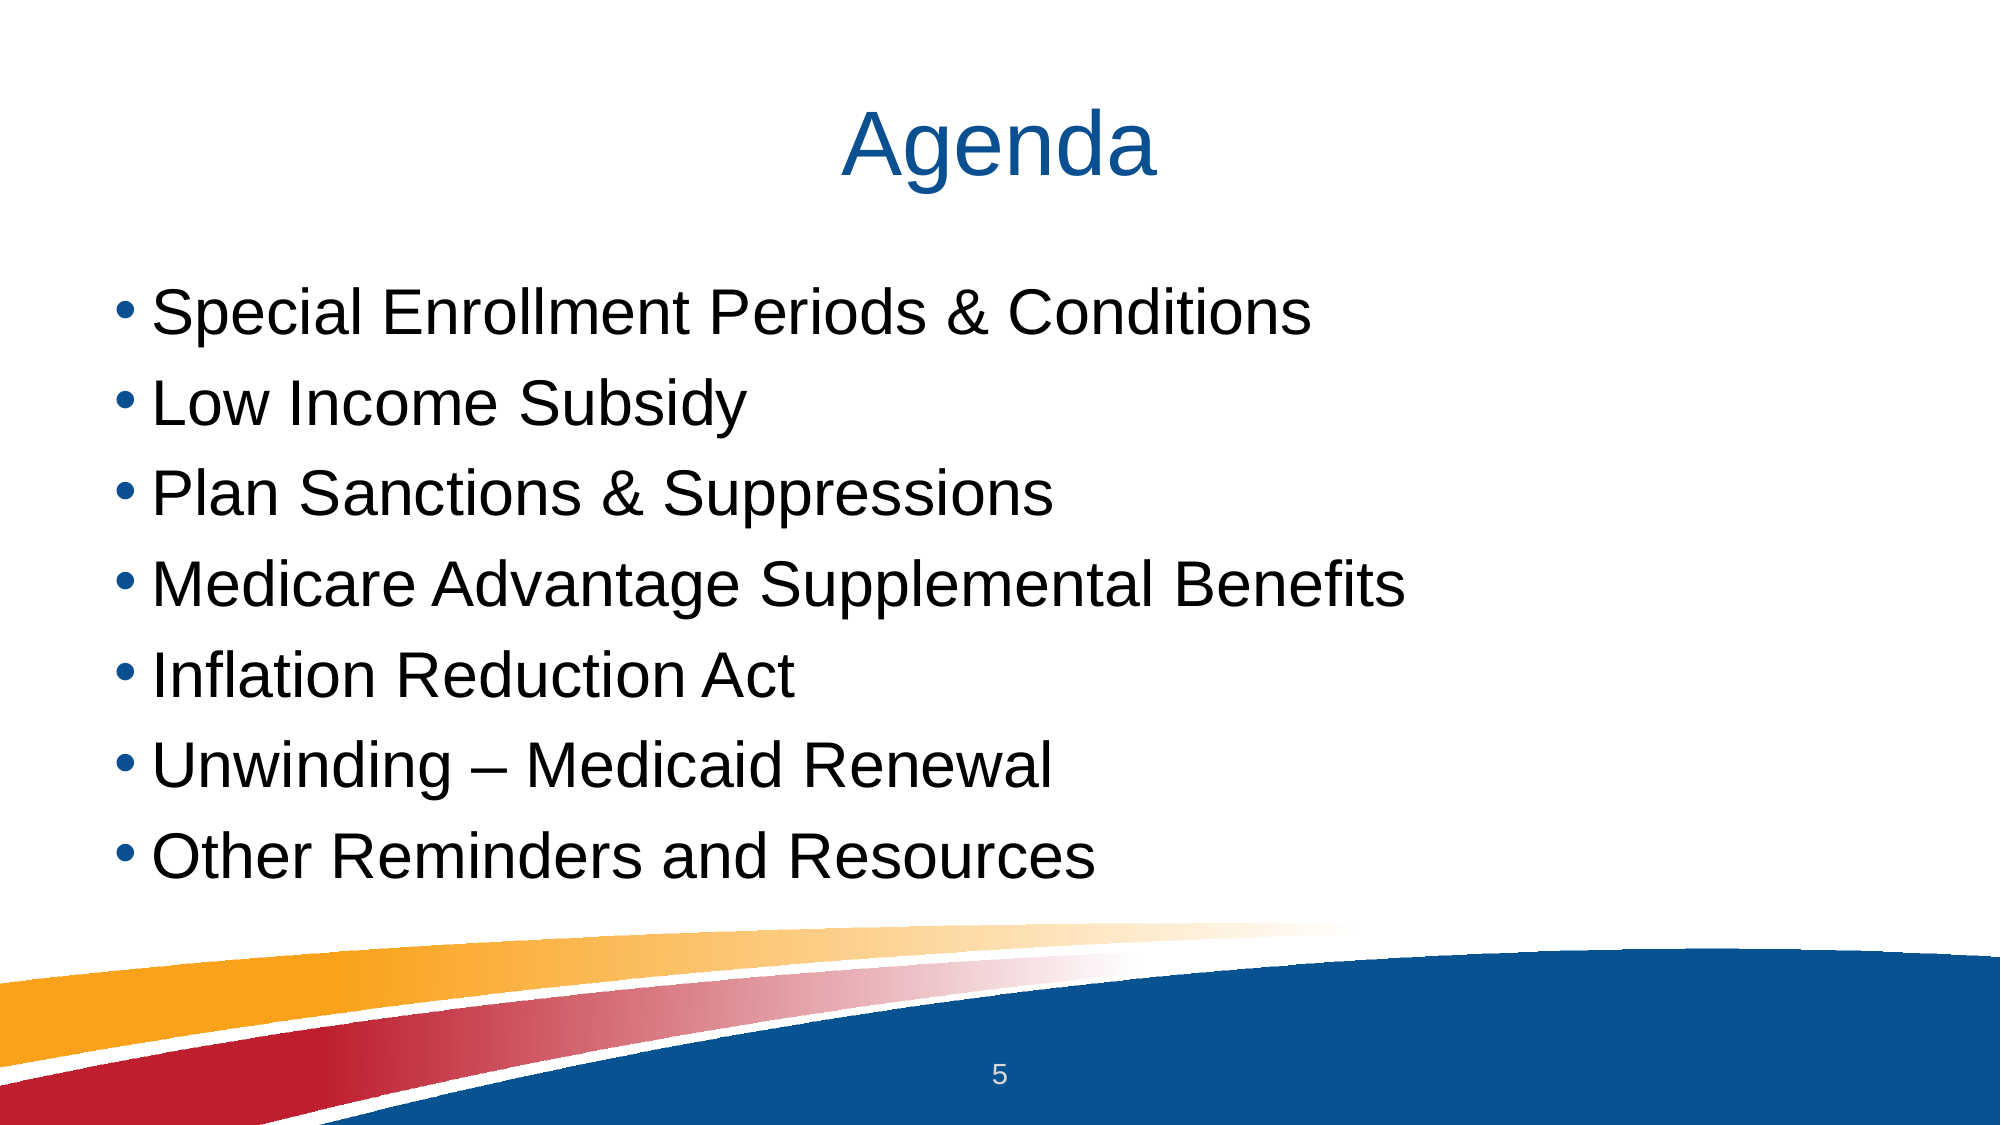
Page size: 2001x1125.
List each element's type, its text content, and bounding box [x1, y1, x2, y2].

slide_number 5 [766, 1042, 1234, 1103]
list Special Enrollment Periods & Conditions Low Income Subsidy Plan Sanctions & Suppressions Medicare Advantage Supplemental Benefits Inflation Reduction Act Unwinding – Medicaid Renewal Other Reminders and Resources [99, 262, 1900, 900]
picture [0, 887, 2000, 1125]
title Agenda [99, 45, 1900, 233]
